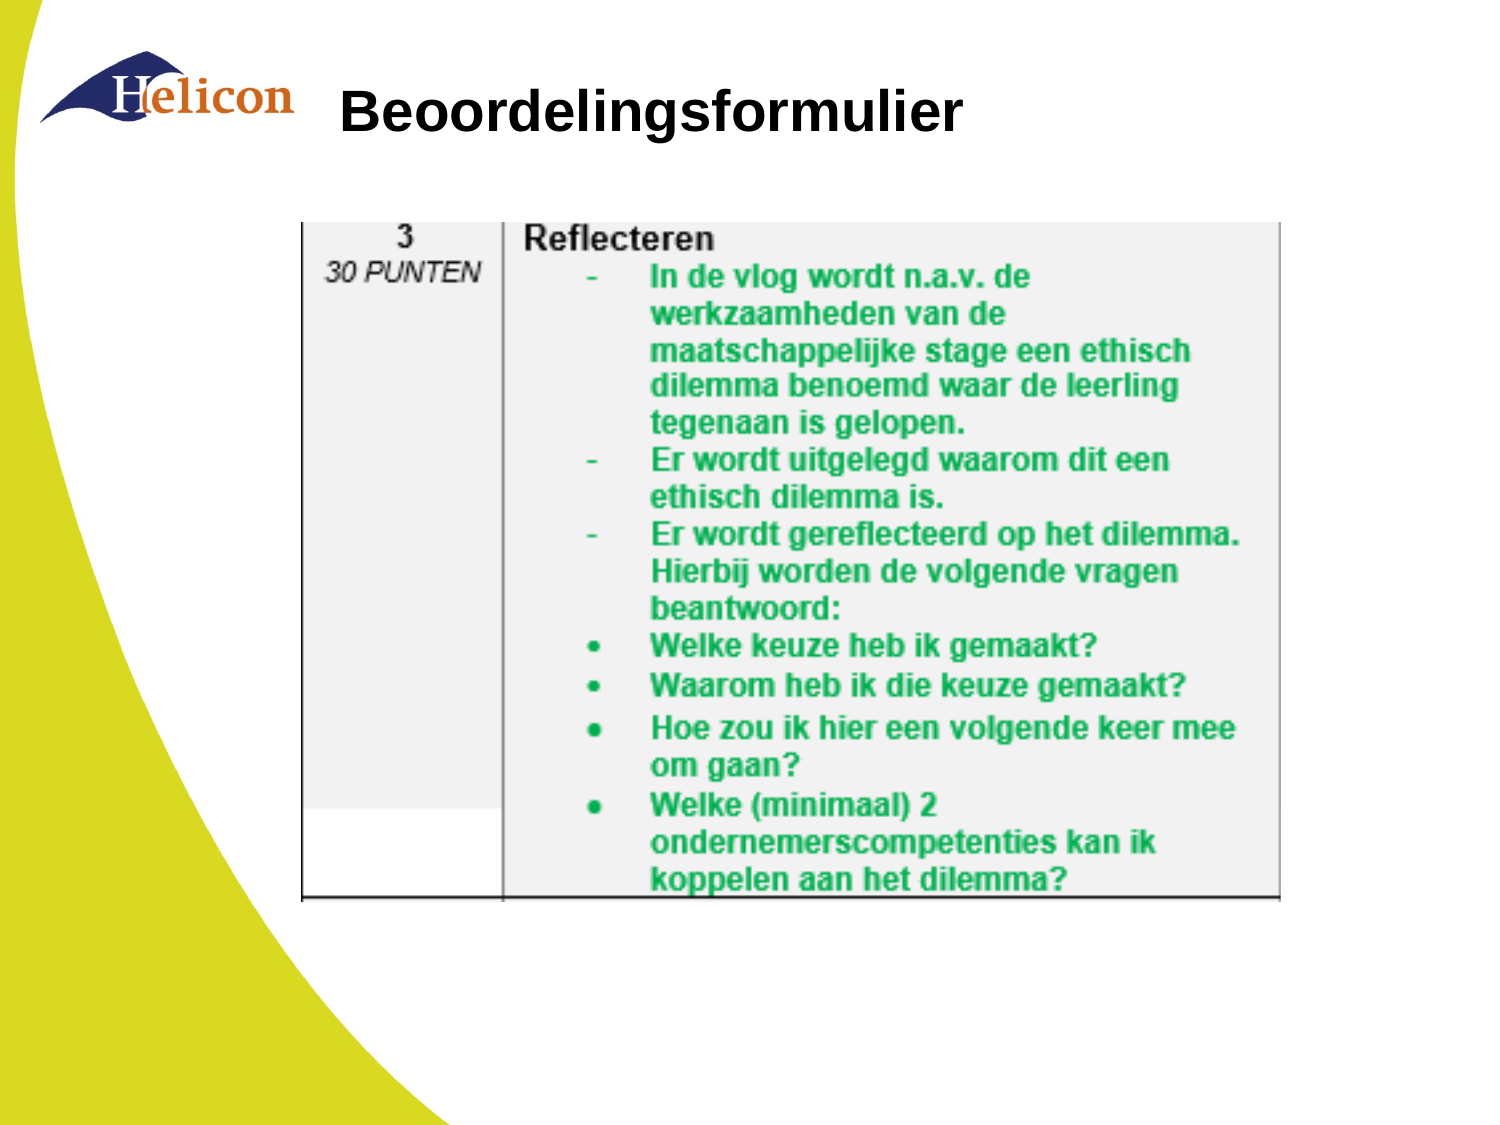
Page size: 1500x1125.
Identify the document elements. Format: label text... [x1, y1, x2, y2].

title Beoordelingsformulier [324, 54, 1415, 161]
picture [0, 0, 1500, 1125]
list [336, 196, 1425, 1005]
